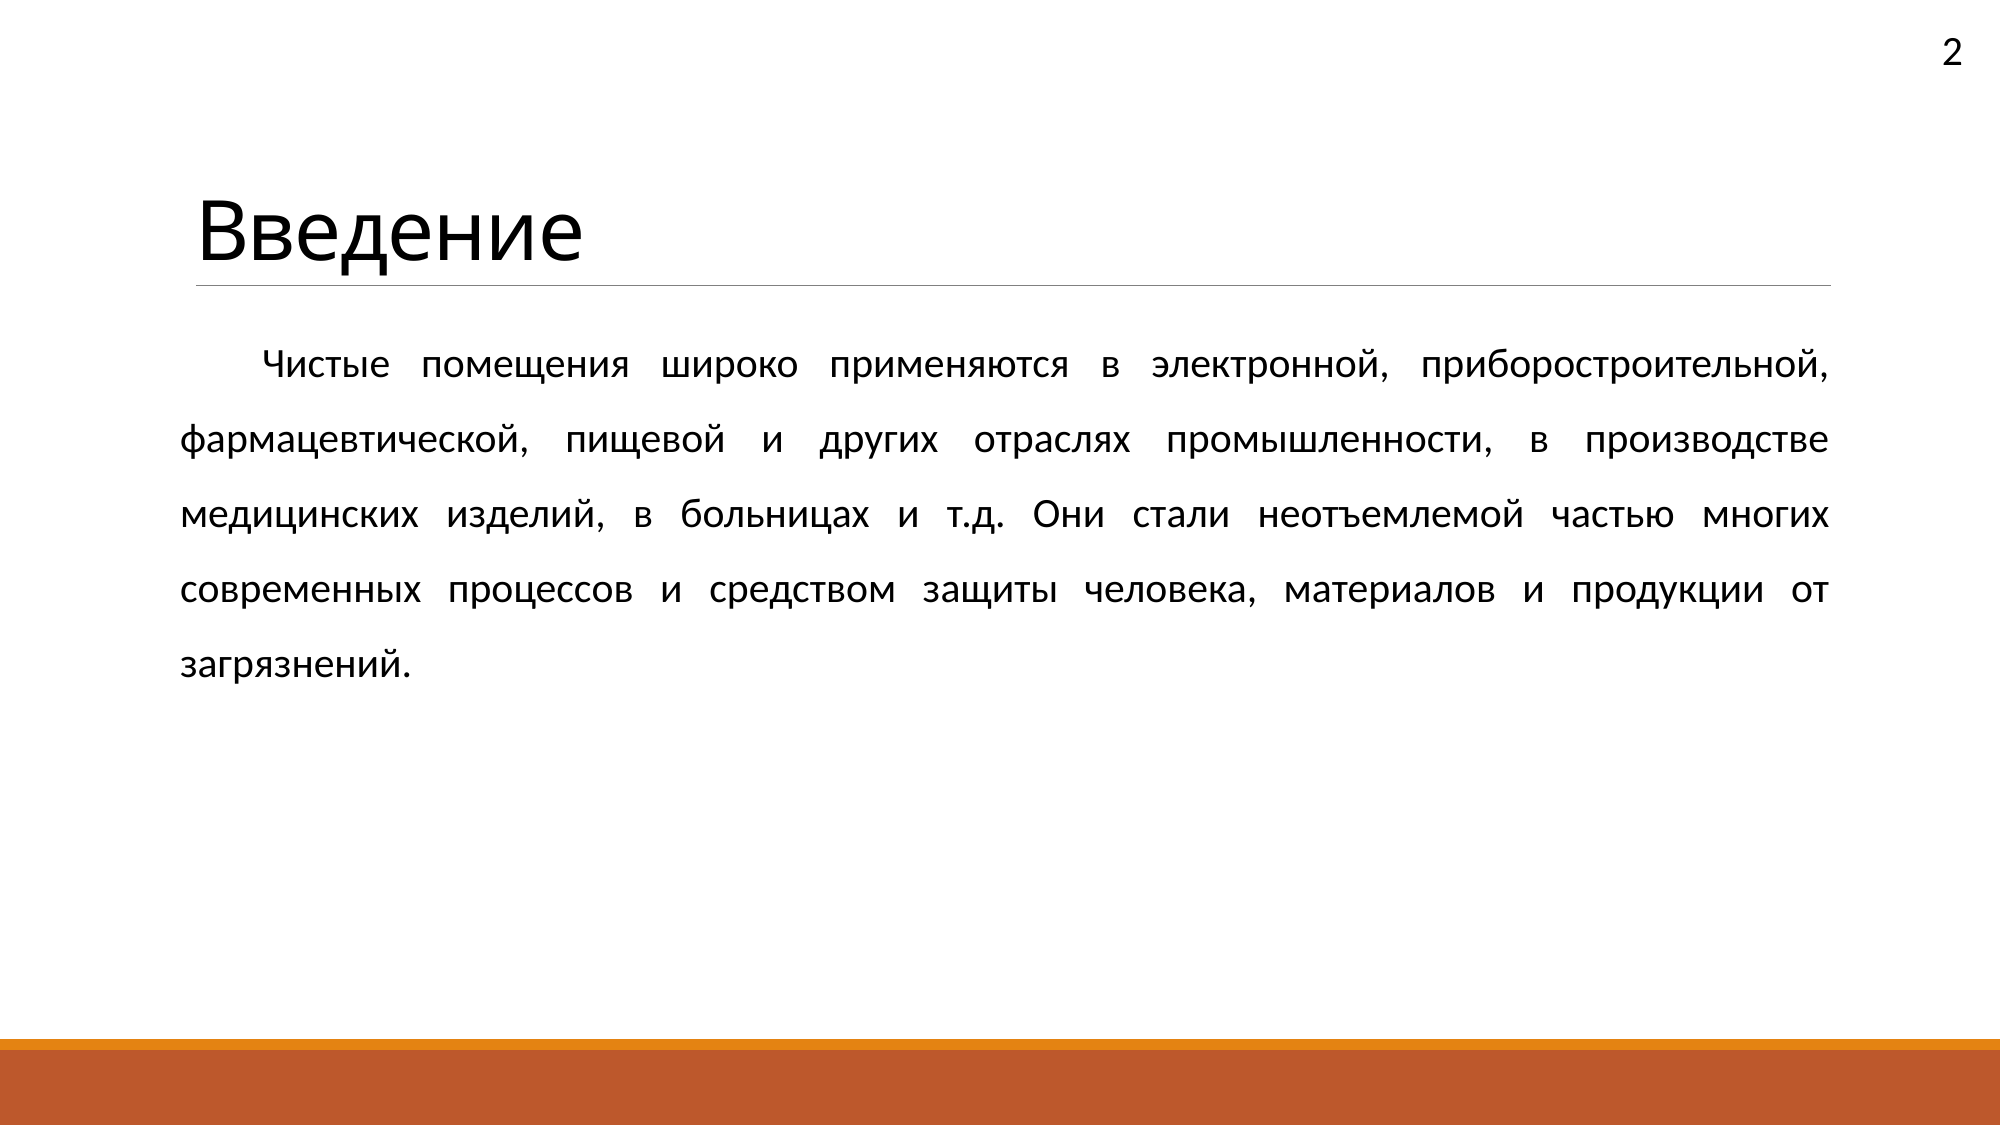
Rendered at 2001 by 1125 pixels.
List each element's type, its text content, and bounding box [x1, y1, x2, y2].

list Чистые помещения широко применяются в электронной, приборостроительной, фармацевтической, пищевой и других отраслях промышленности, в производстве медицинских изделий, в больницах и т.д. Они стали неотъемлемой частью многих современных процессов и средством защиты человека, материалов и продукции от загрязнений. [180, 302, 1830, 963]
title Введение [180, 47, 1830, 285]
text_box 2 [1927, 16, 1982, 82]
